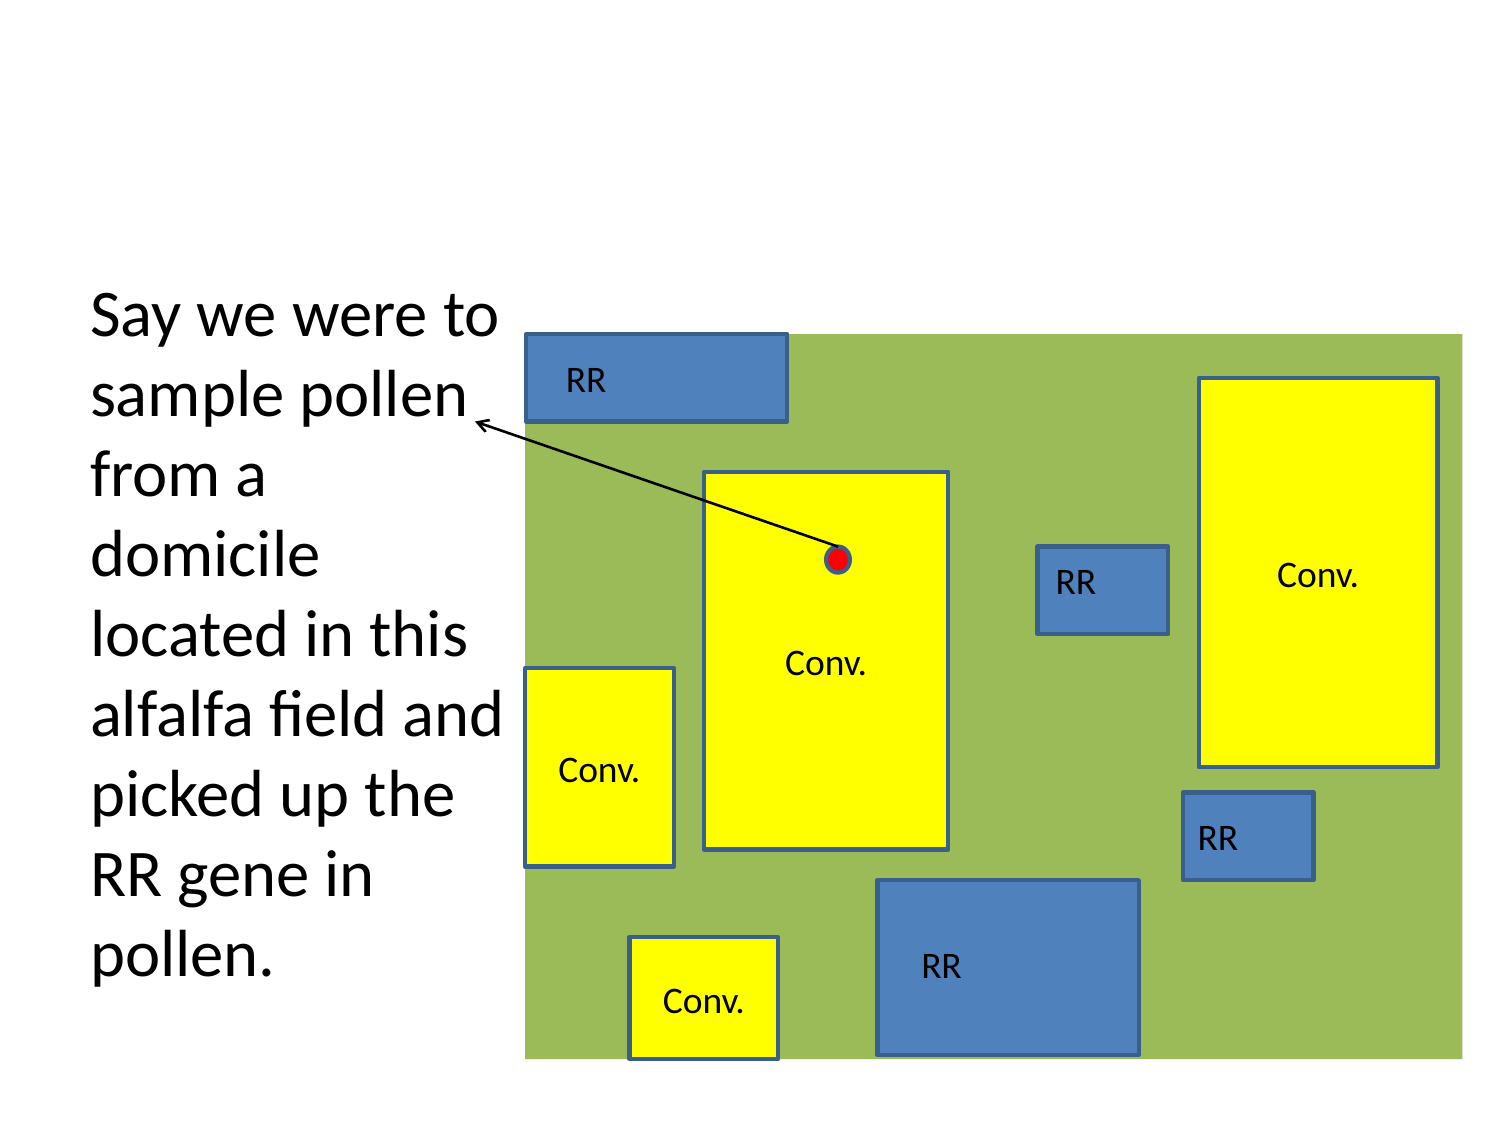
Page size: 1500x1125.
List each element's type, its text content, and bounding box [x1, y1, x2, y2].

text_box [1035, 544, 1170, 636]
text_box [1181, 790, 1316, 882]
text_box [823, 545, 853, 575]
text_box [474, 421, 839, 547]
text_box RR [1182, 805, 1364, 866]
text_box [523, 332, 1465, 1061]
text_box RR [1040, 549, 1197, 610]
text_box Conv. [702, 470, 950, 852]
text_box Conv. [1197, 376, 1440, 769]
text_box Conv. [627, 935, 780, 1061]
list Say we were to sample pollen from a domicile located in this alfalfa field and picked up the RR gene in pollen. [75, 262, 525, 1005]
text_box Conv. [523, 666, 676, 869]
text_box RR [551, 347, 732, 408]
text_box [524, 332, 789, 419]
text_box [875, 878, 1141, 1057]
text_box RR [906, 933, 1139, 994]
